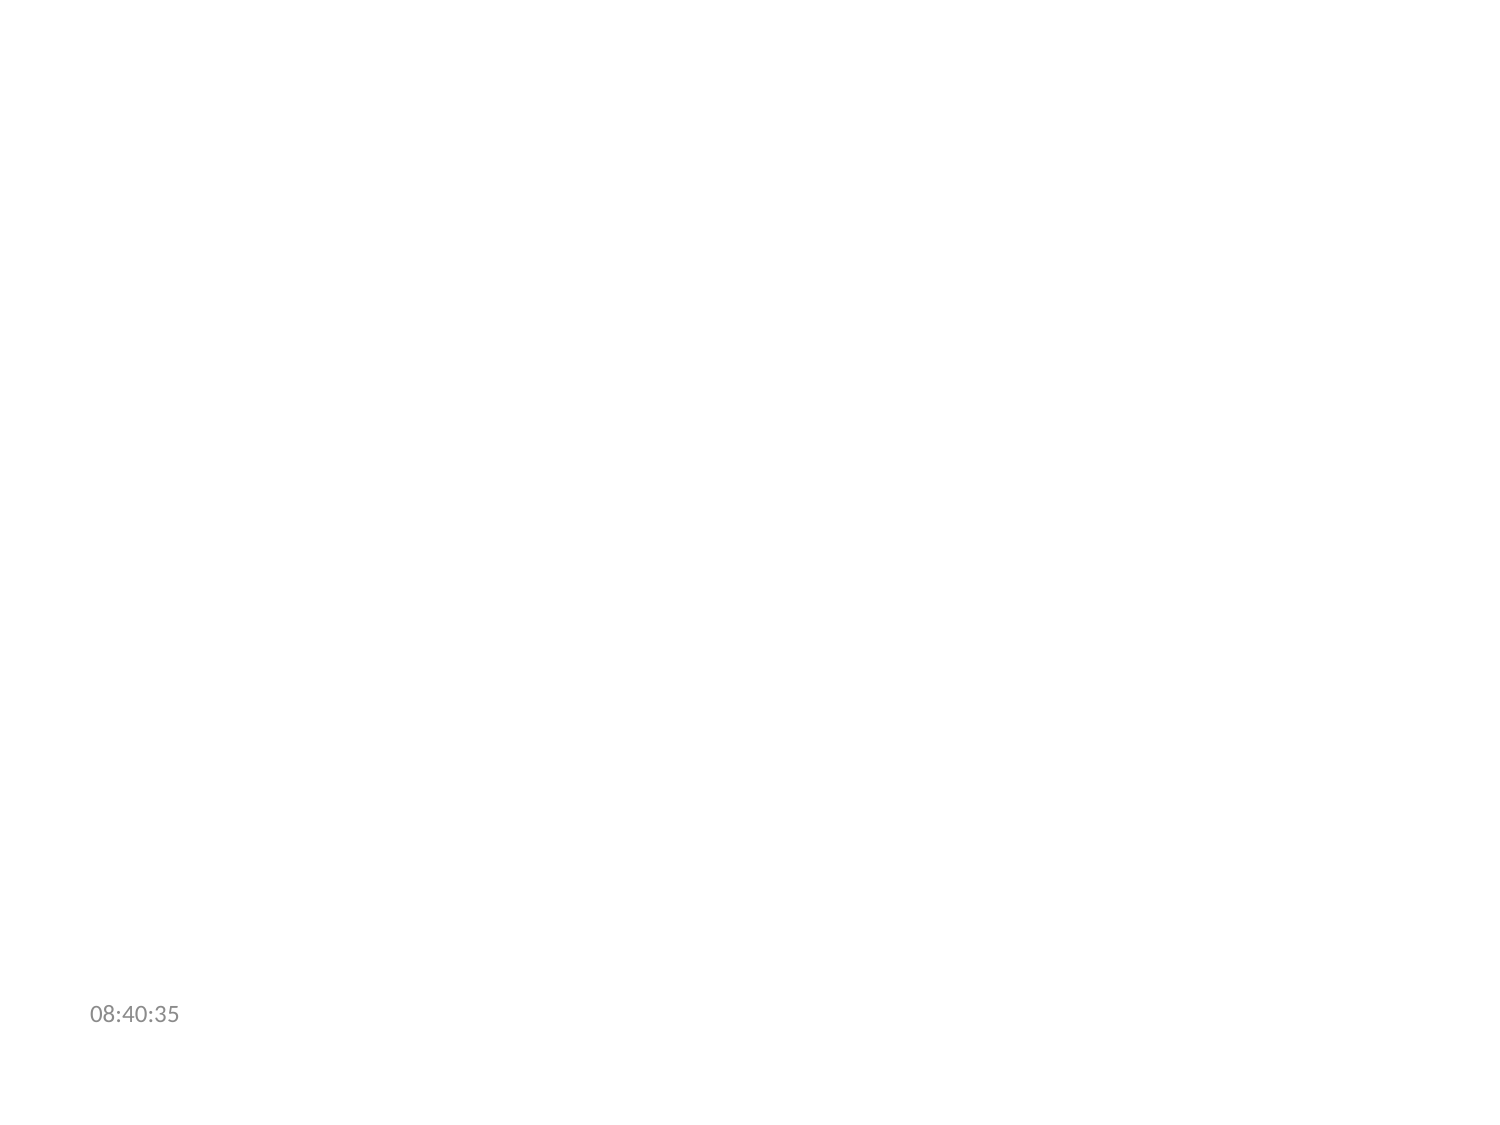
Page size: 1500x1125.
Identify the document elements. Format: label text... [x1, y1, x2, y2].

text_box 15:35:09 [75, 982, 425, 1043]
